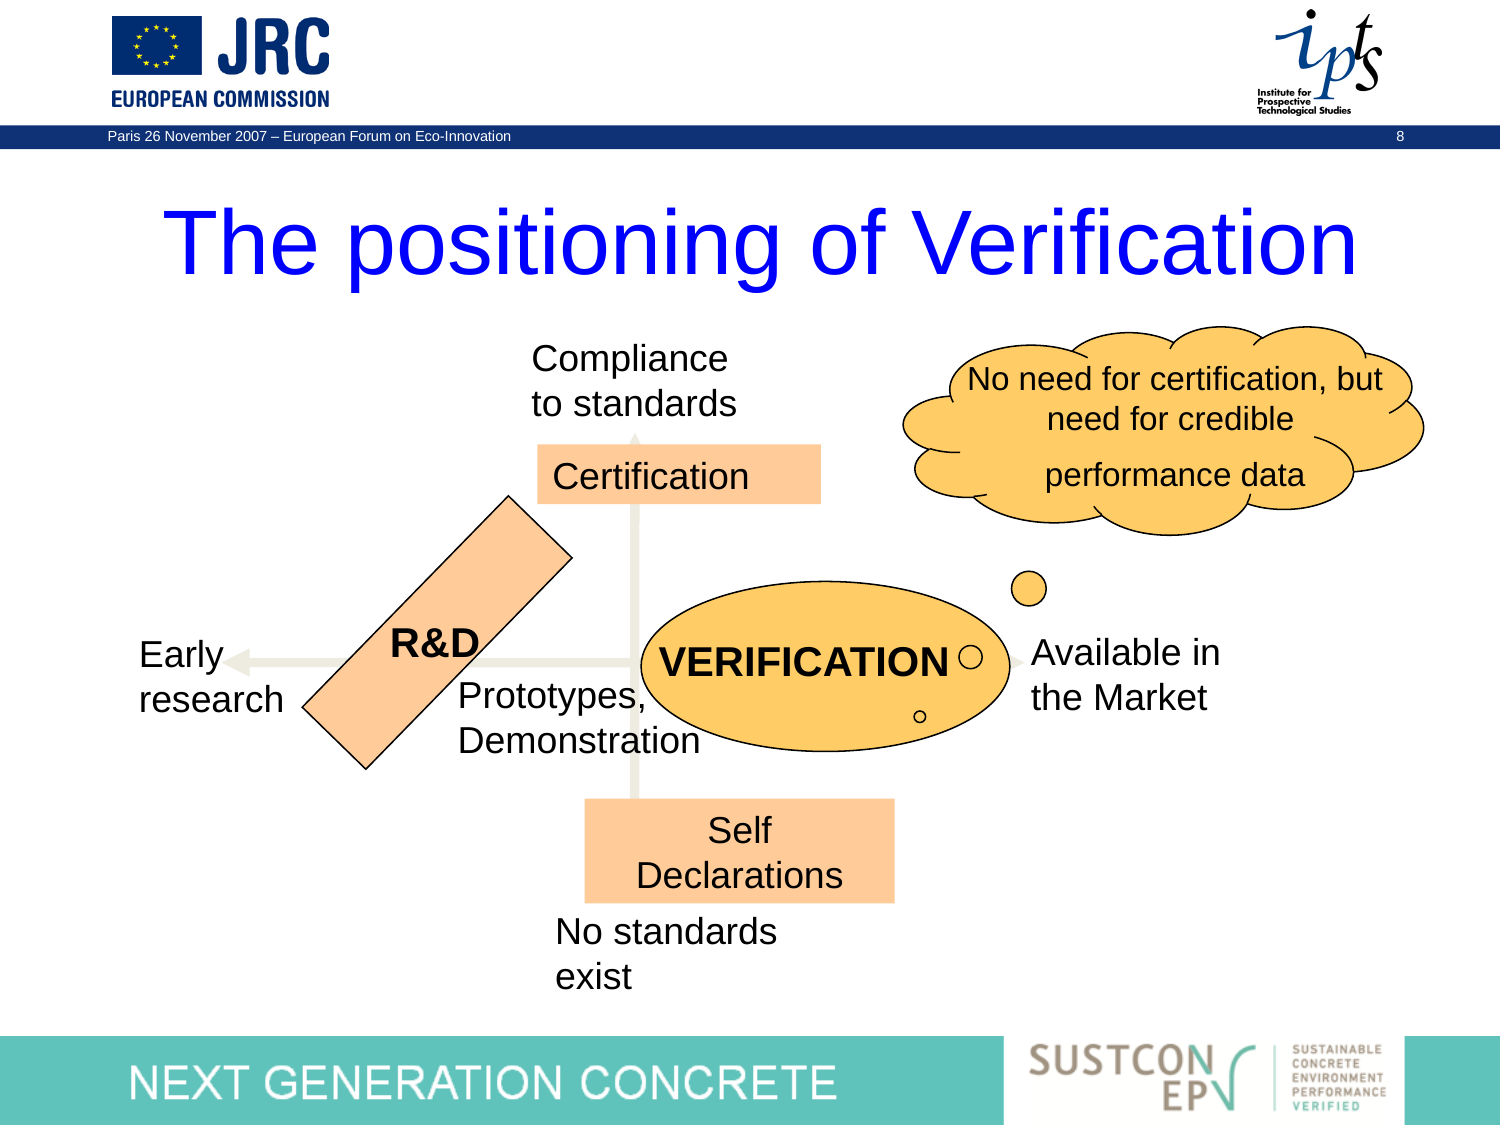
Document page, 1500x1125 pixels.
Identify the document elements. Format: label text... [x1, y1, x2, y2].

text_box [0, 125, 1500, 150]
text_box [123, 326, 1424, 988]
picture [112, 15, 329, 107]
text_box 8 [1289, 128, 1405, 144]
text_box Paris 26 November 2007 – European Forum on Eco-Innovation [107, 127, 1289, 145]
picture [1257, 9, 1382, 116]
text_box The positioning of Verification [64, 148, 1459, 327]
picture [0, 1036, 1500, 1125]
